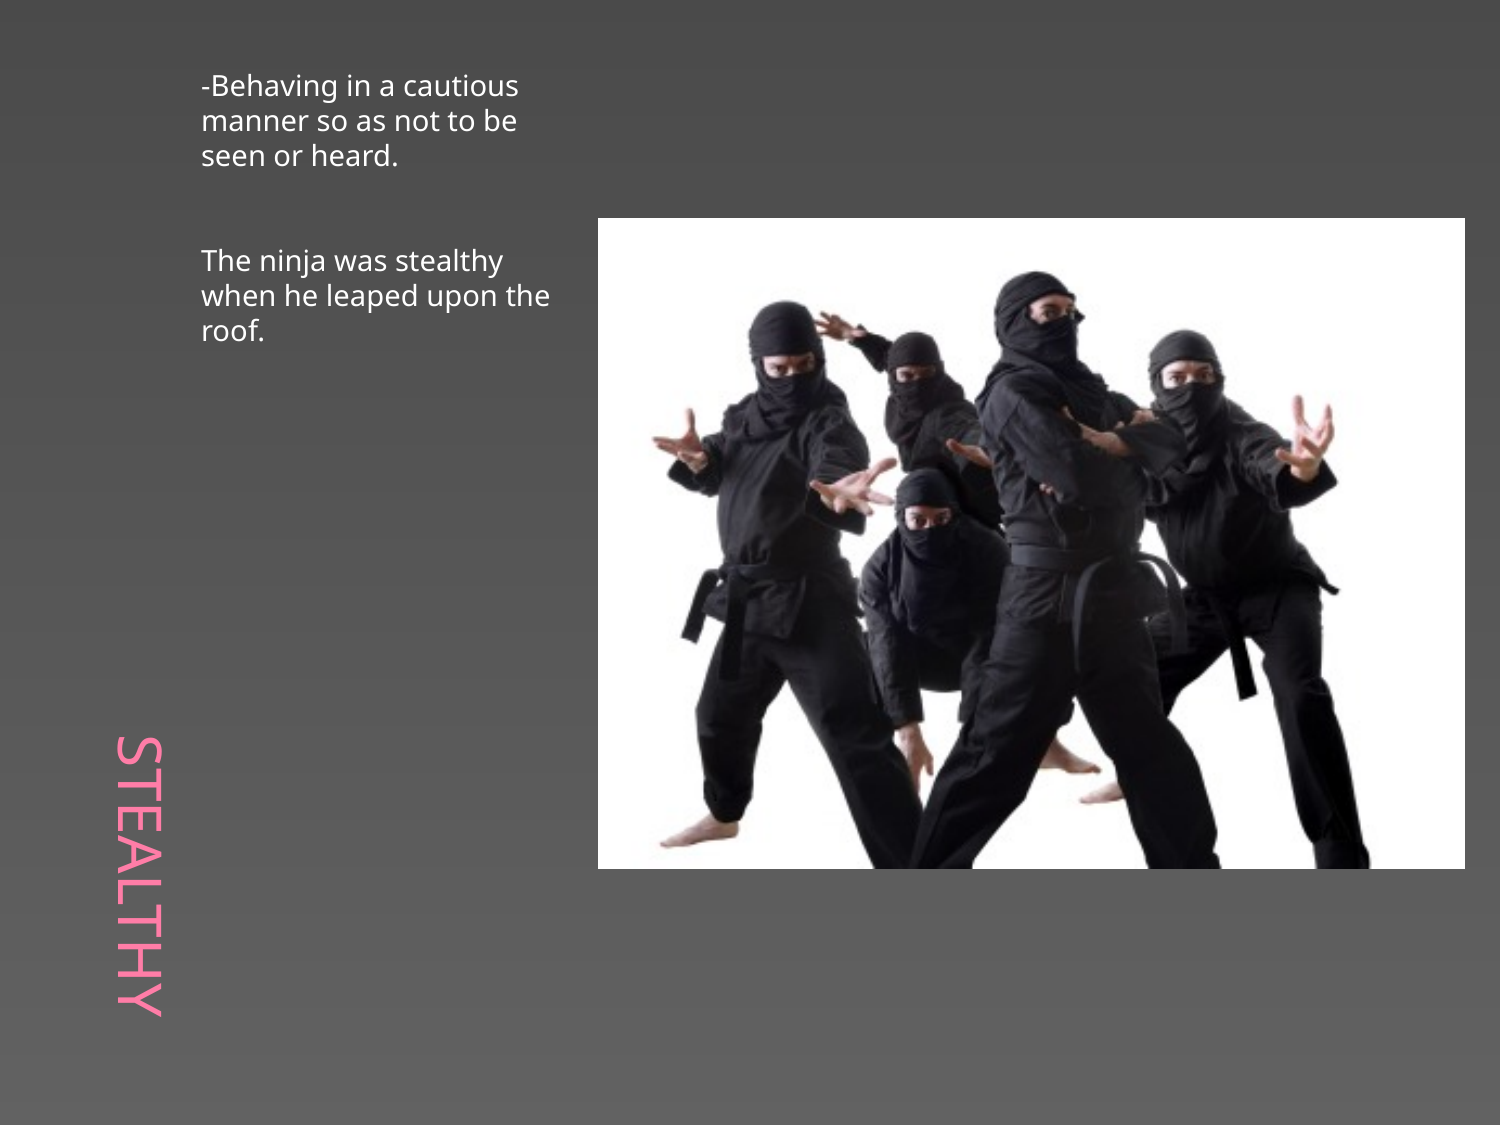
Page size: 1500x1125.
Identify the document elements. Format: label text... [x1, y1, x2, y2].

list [598, 52, 1465, 1036]
title Stealthy [36, 60, 186, 1036]
list -Behaving in a cautious manner so as not to be seen or heard. The ninja was stealthy when he leaped upon the roof. [186, 60, 587, 1036]
